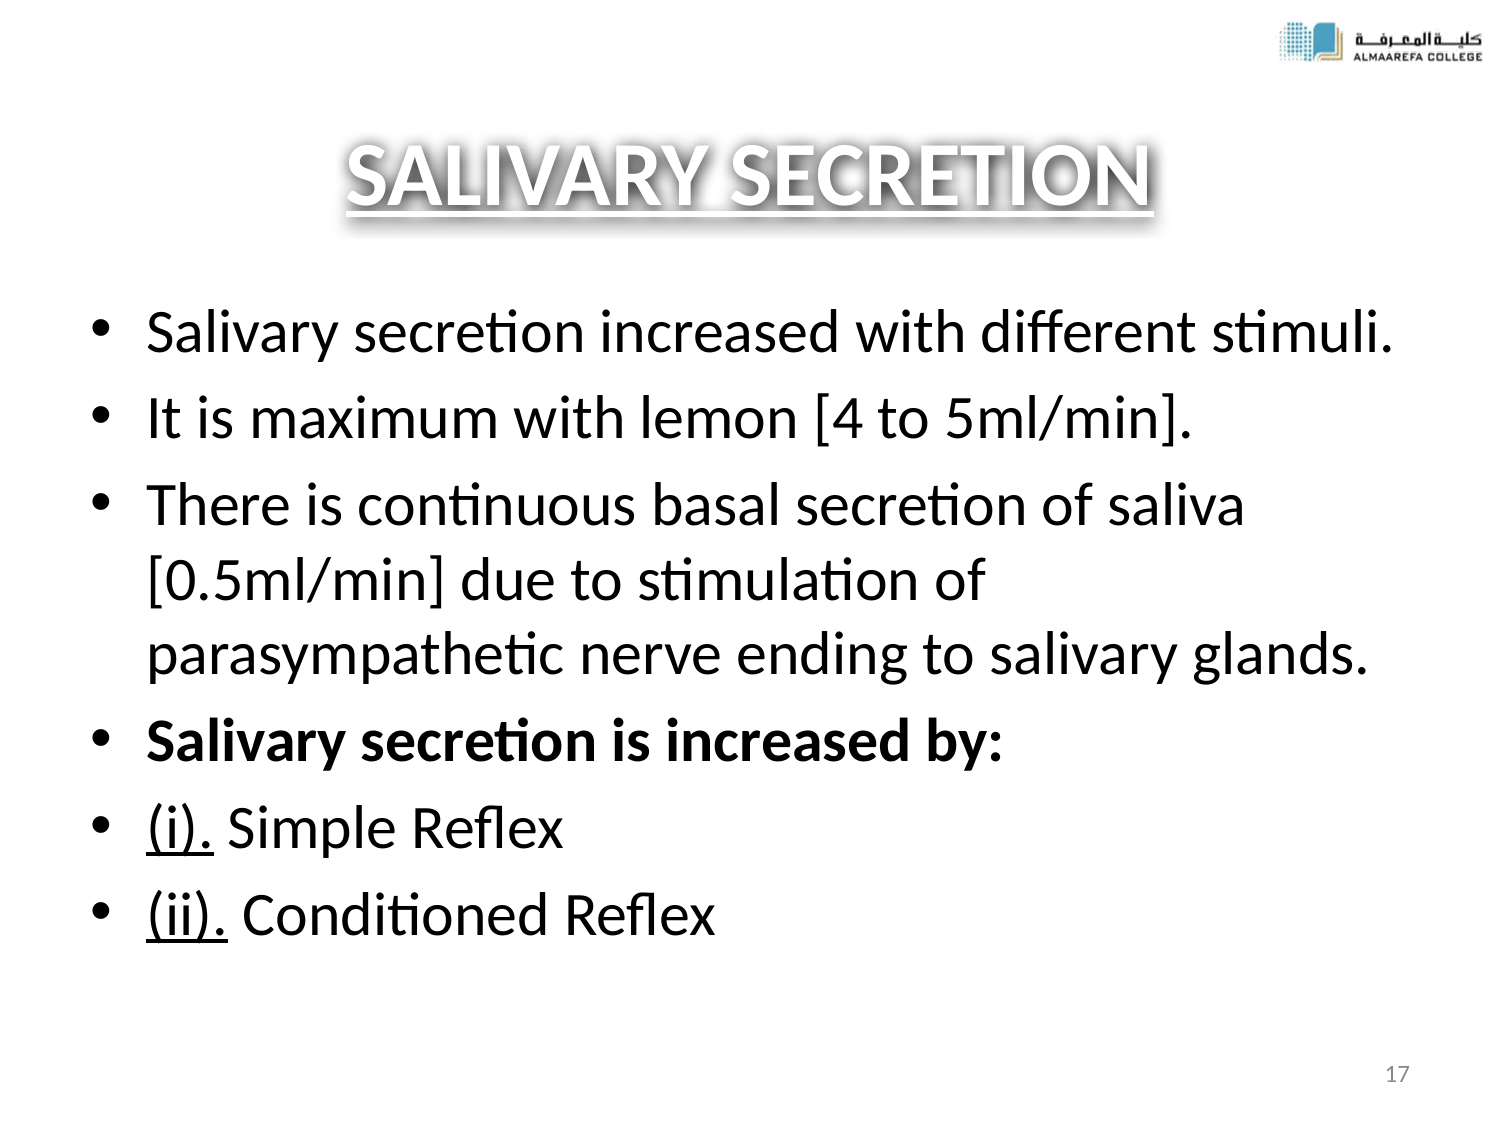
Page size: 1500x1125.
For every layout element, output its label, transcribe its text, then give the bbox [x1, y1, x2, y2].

list Salivary secretion increased with different stimuli. It is maximum with lemon [4 to 5ml/min]. There is continuous basal secretion of saliva [0.5ml/min] due to stimulation of parasympathetic nerve ending to salivary glands. Salivary secretion is increased by: (i). Simple Reflex (ii). Conditioned Reflex [75, 282, 1425, 1025]
slide_number 17 [1074, 1042, 1425, 1103]
picture [1275, 12, 1487, 78]
title SALIVARY SECRETION [75, 75, 1425, 263]
